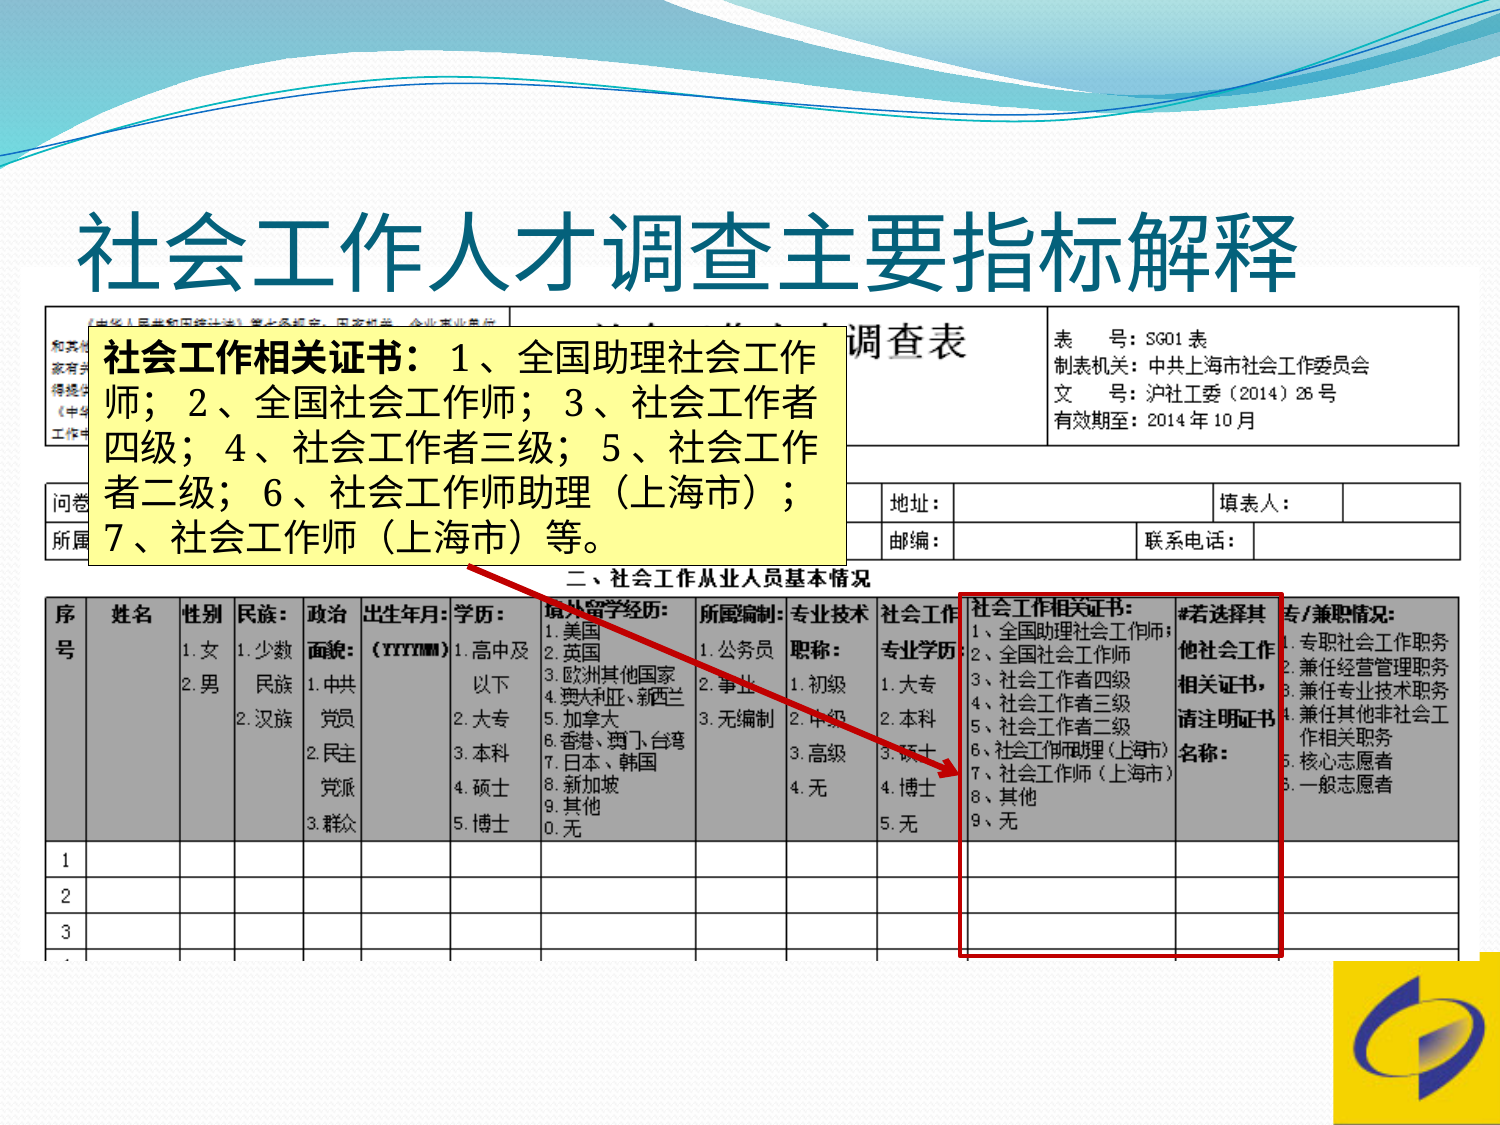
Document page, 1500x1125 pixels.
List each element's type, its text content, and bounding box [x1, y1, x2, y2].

picture [713, 266, 748, 273]
picture [650, 266, 663, 272]
title 社会工作人才调查主要指标解释 [75, 115, 1425, 266]
picture [19, 266, 1480, 961]
picture [623, 266, 632, 274]
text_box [467, 568, 961, 776]
picture [1333, 952, 1500, 1125]
picture [995, 274, 1023, 282]
picture [891, 266, 919, 276]
picture [1153, 272, 1160, 285]
picture [189, 266, 223, 281]
